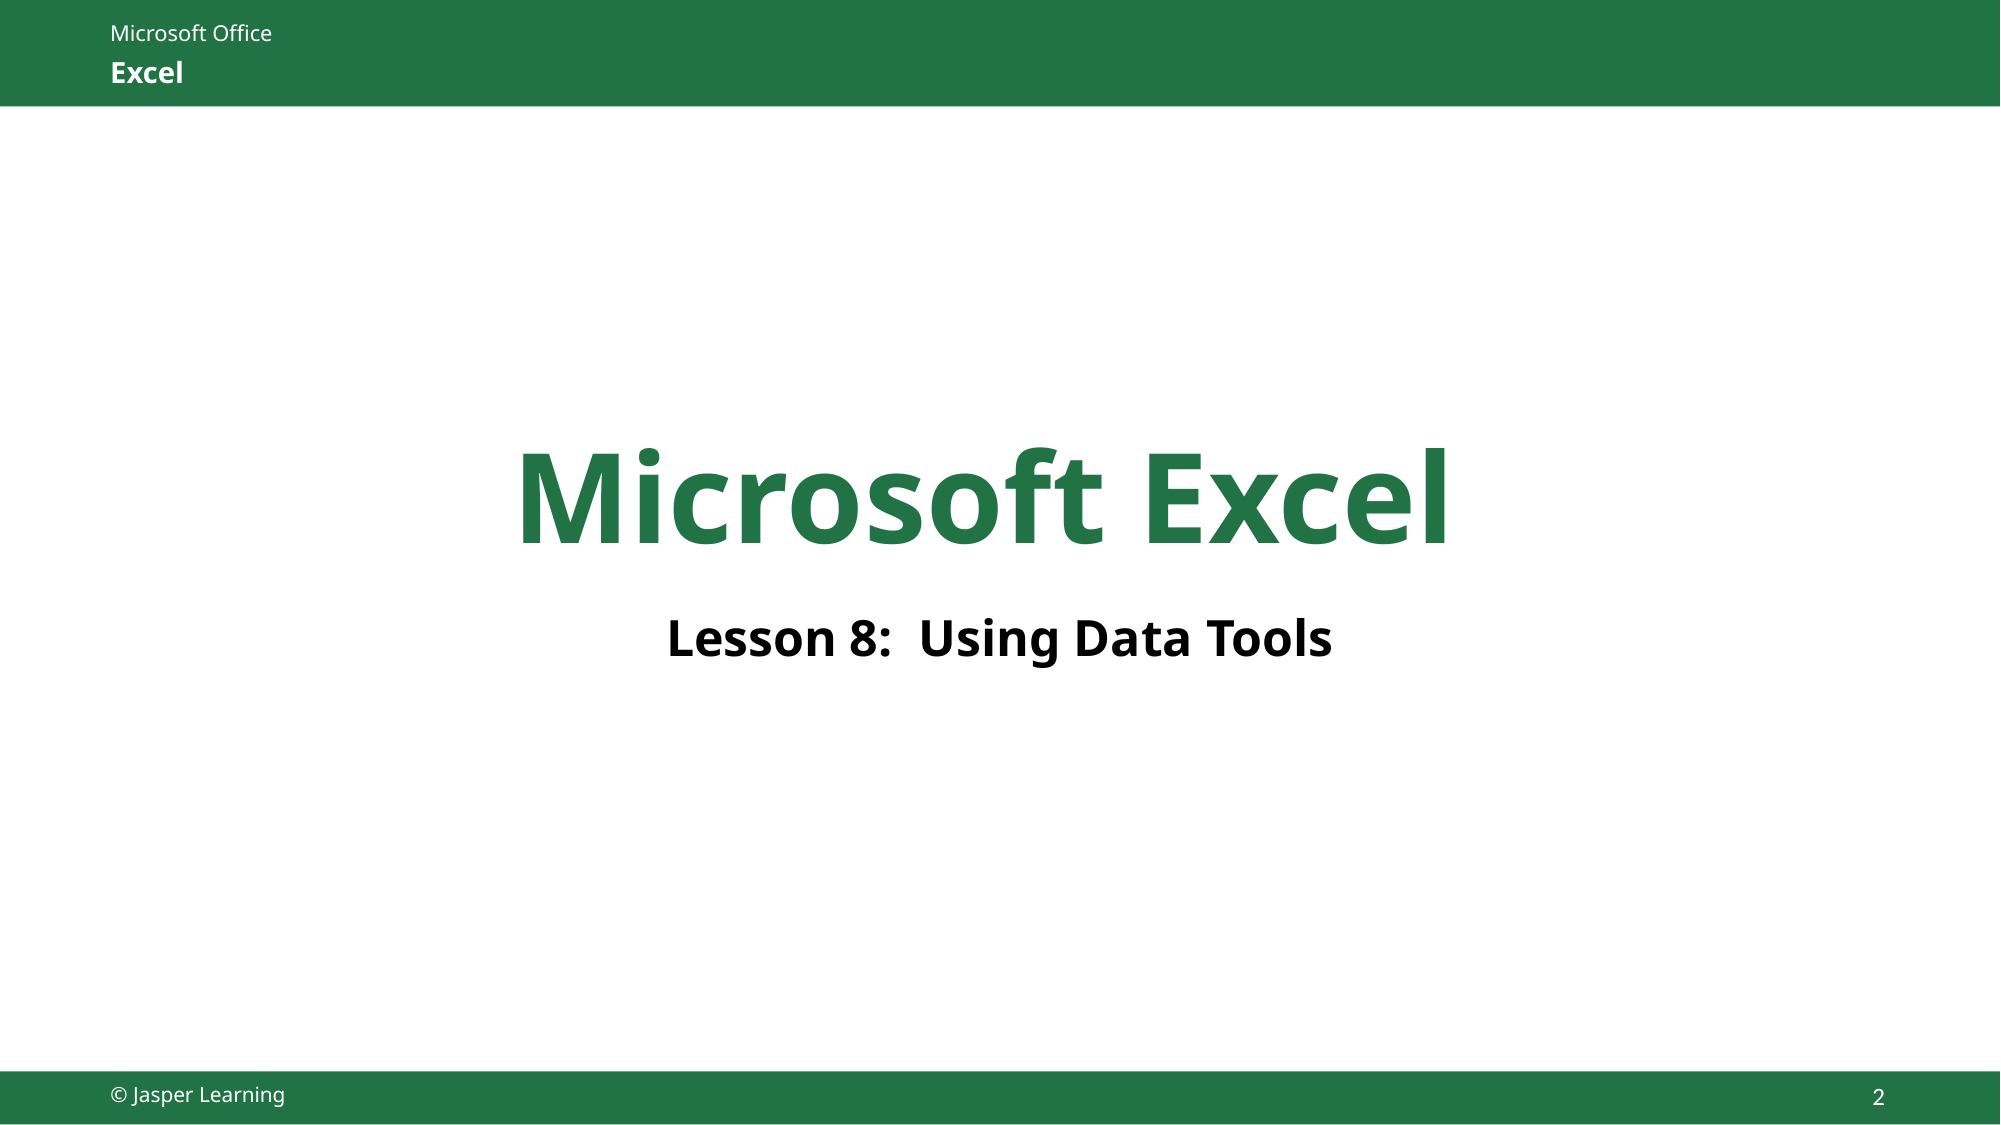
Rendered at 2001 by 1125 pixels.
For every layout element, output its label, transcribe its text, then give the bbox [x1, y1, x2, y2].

slide_number 2 [1433, 1065, 1900, 1125]
subtitle Lesson 8: Using Data Tools [249, 590, 1750, 863]
footer © Jasper Learning [95, 1065, 729, 1125]
title Microsoft Excel [158, 184, 1810, 576]
